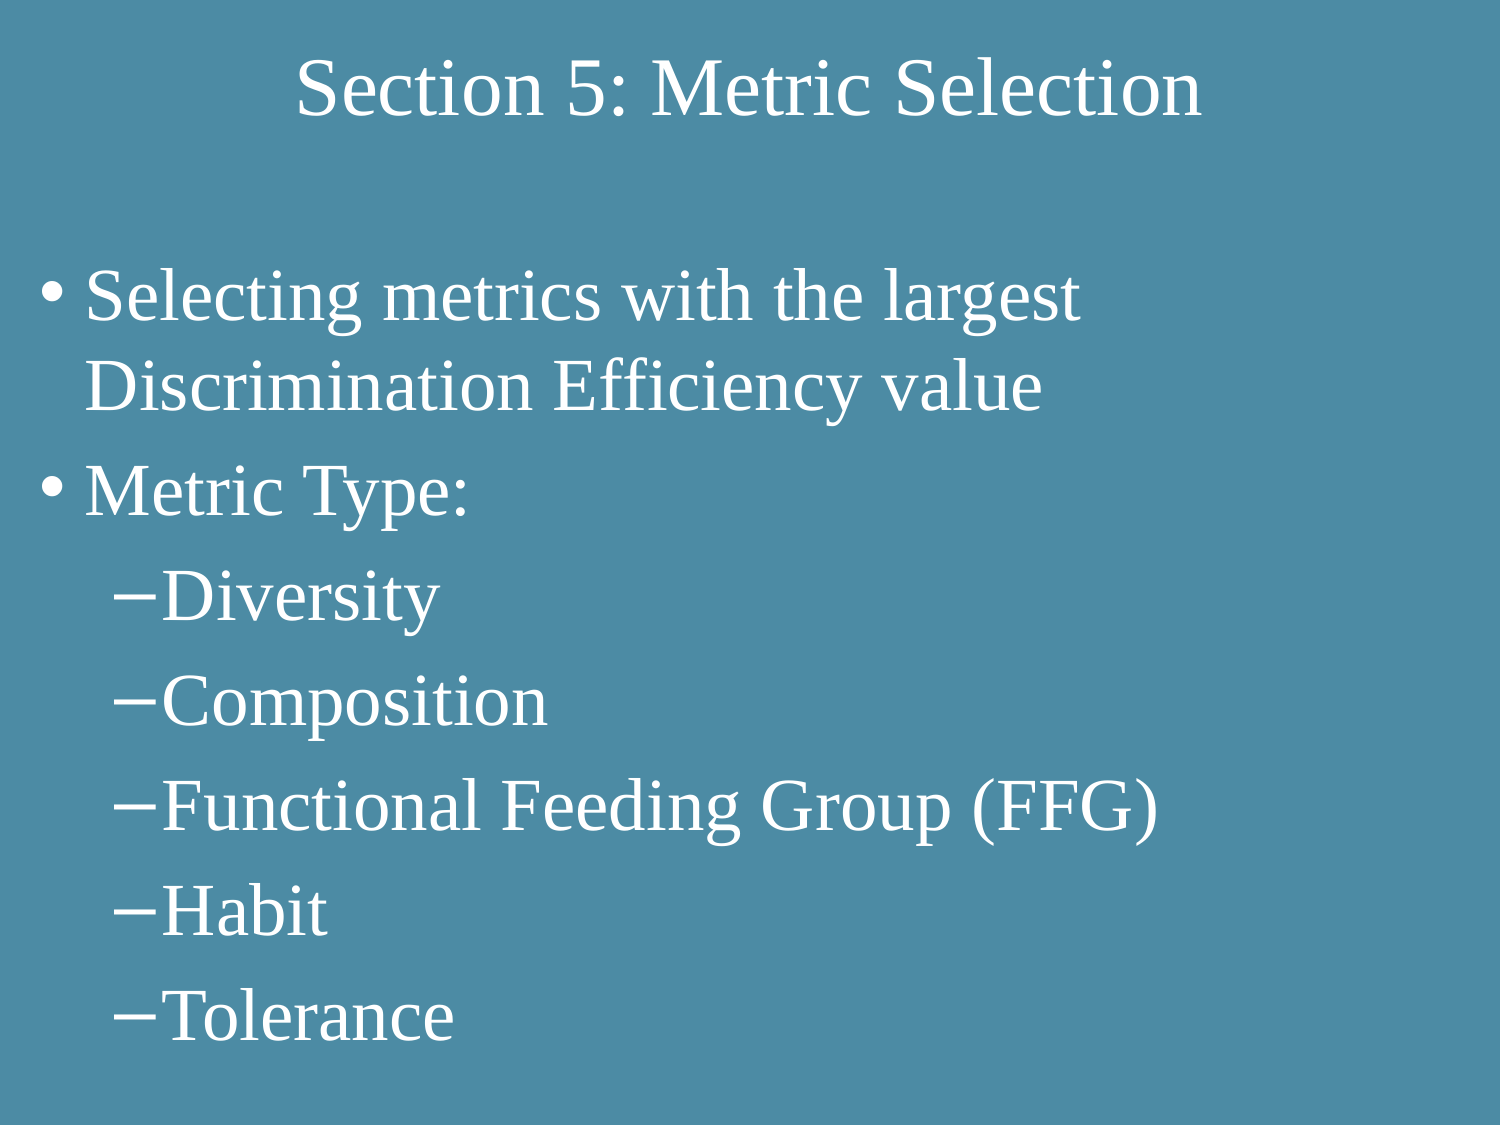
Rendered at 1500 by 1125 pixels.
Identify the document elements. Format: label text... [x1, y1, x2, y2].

title Section 5: Metric Selection [75, 24, 1425, 200]
list Selecting metrics with the largest Discrimination Efficiency value Metric Type: Diversity Composition Functional Feeding Group (FFG) Habit Tolerance [24, 237, 1450, 1100]
